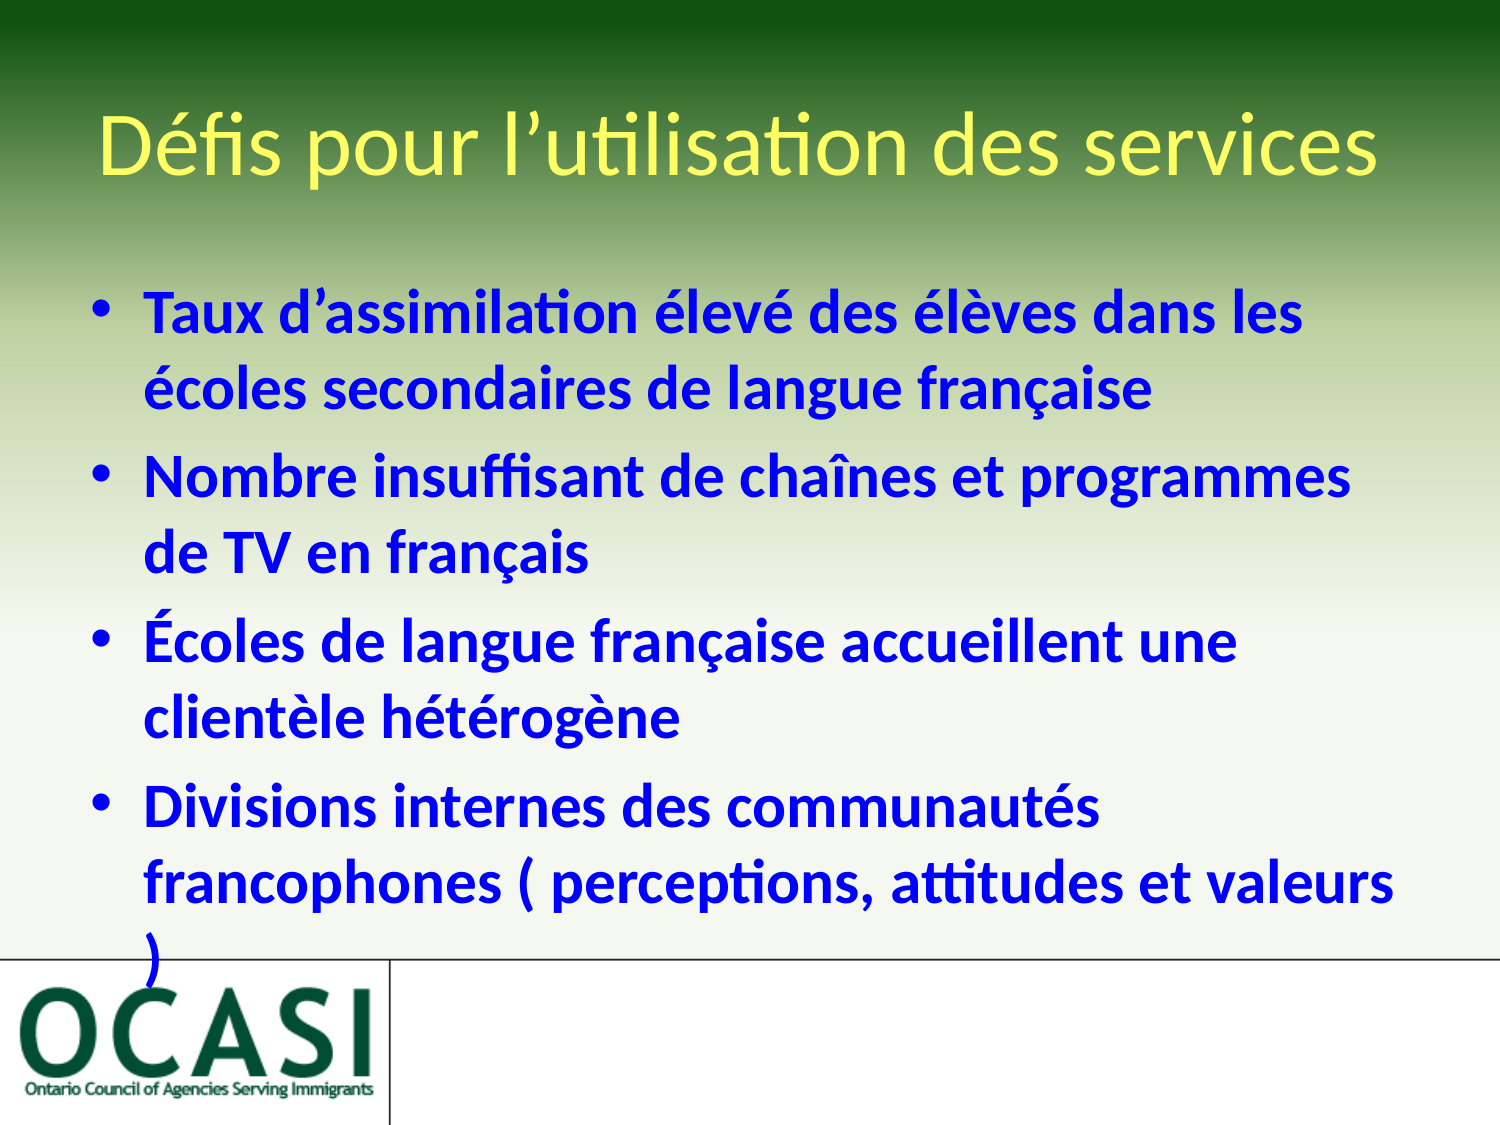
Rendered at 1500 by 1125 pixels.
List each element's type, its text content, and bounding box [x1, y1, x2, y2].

picture [0, 0, 1500, 1125]
list Taux d’assimilation élevé des élèves dans les écoles secondaires de langue française Nombre insuffisant de chaînes et programmes de TV en français Écoles de langue française accueillent une clientèle hétérogène Divisions internes des communautés francophones ( perceptions, attitudes et valeurs ) [75, 262, 1425, 1005]
title Défis pour l’utilisation des services [75, 45, 1425, 233]
